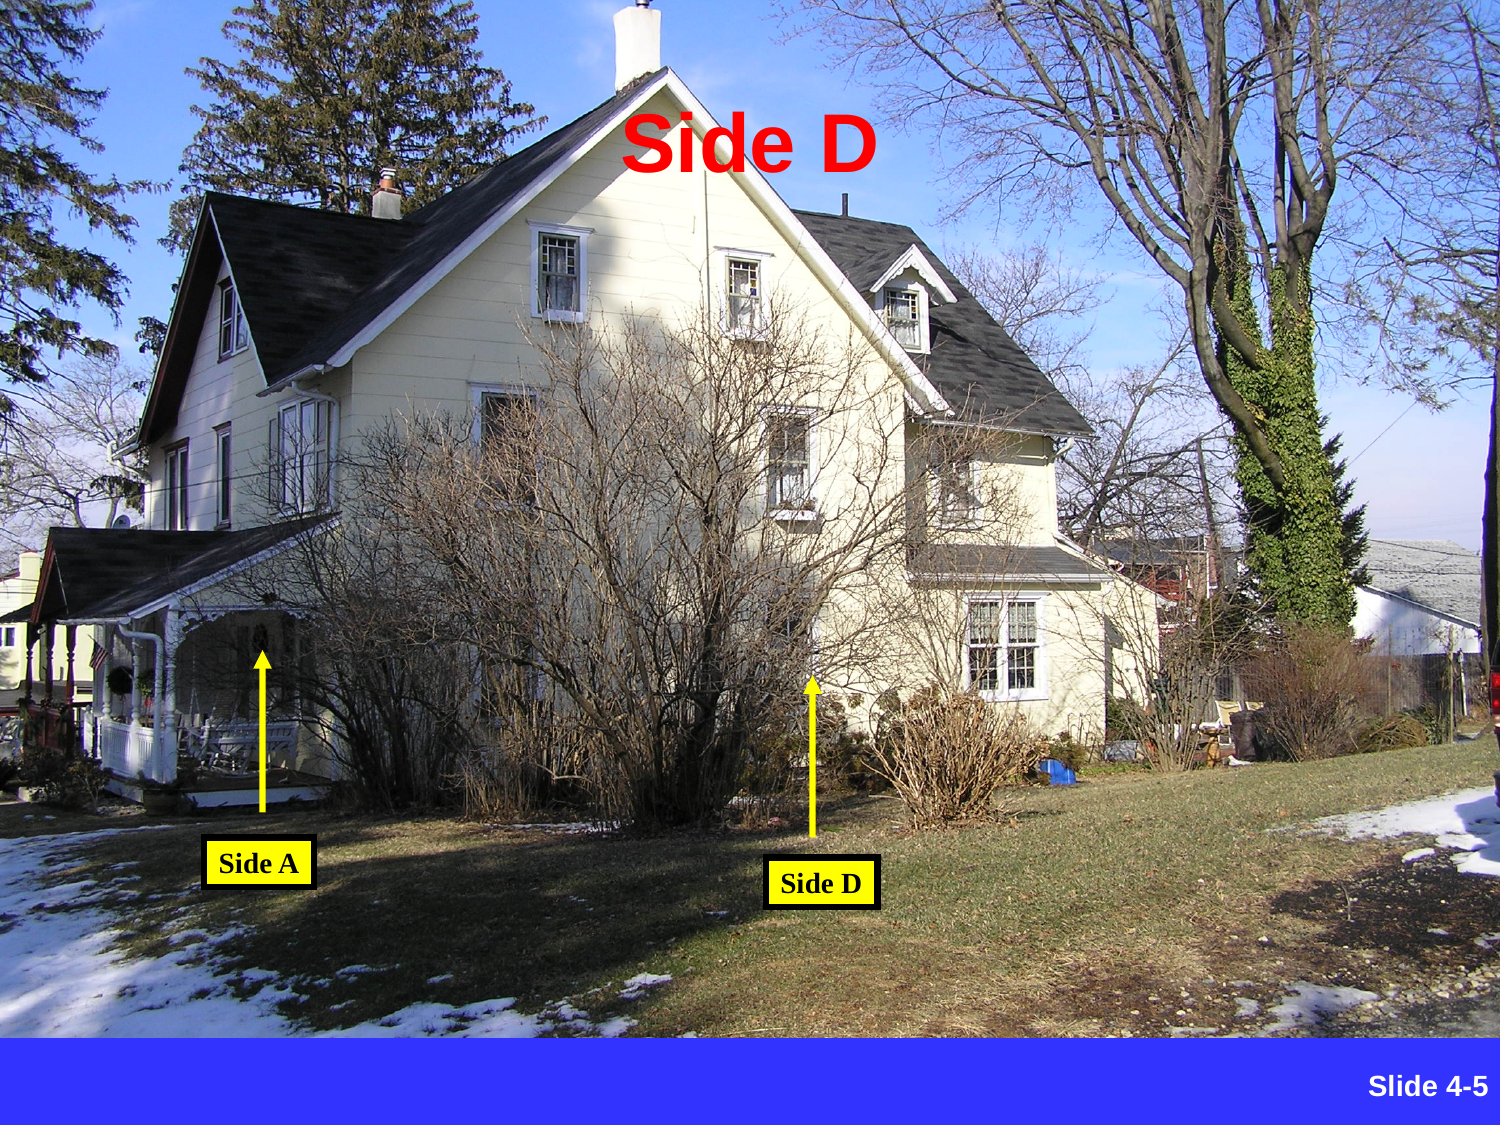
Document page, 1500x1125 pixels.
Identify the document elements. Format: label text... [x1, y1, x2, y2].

picture [0, 0, 1500, 1038]
slide_number Slide 4-69 [1153, 1059, 1500, 1125]
